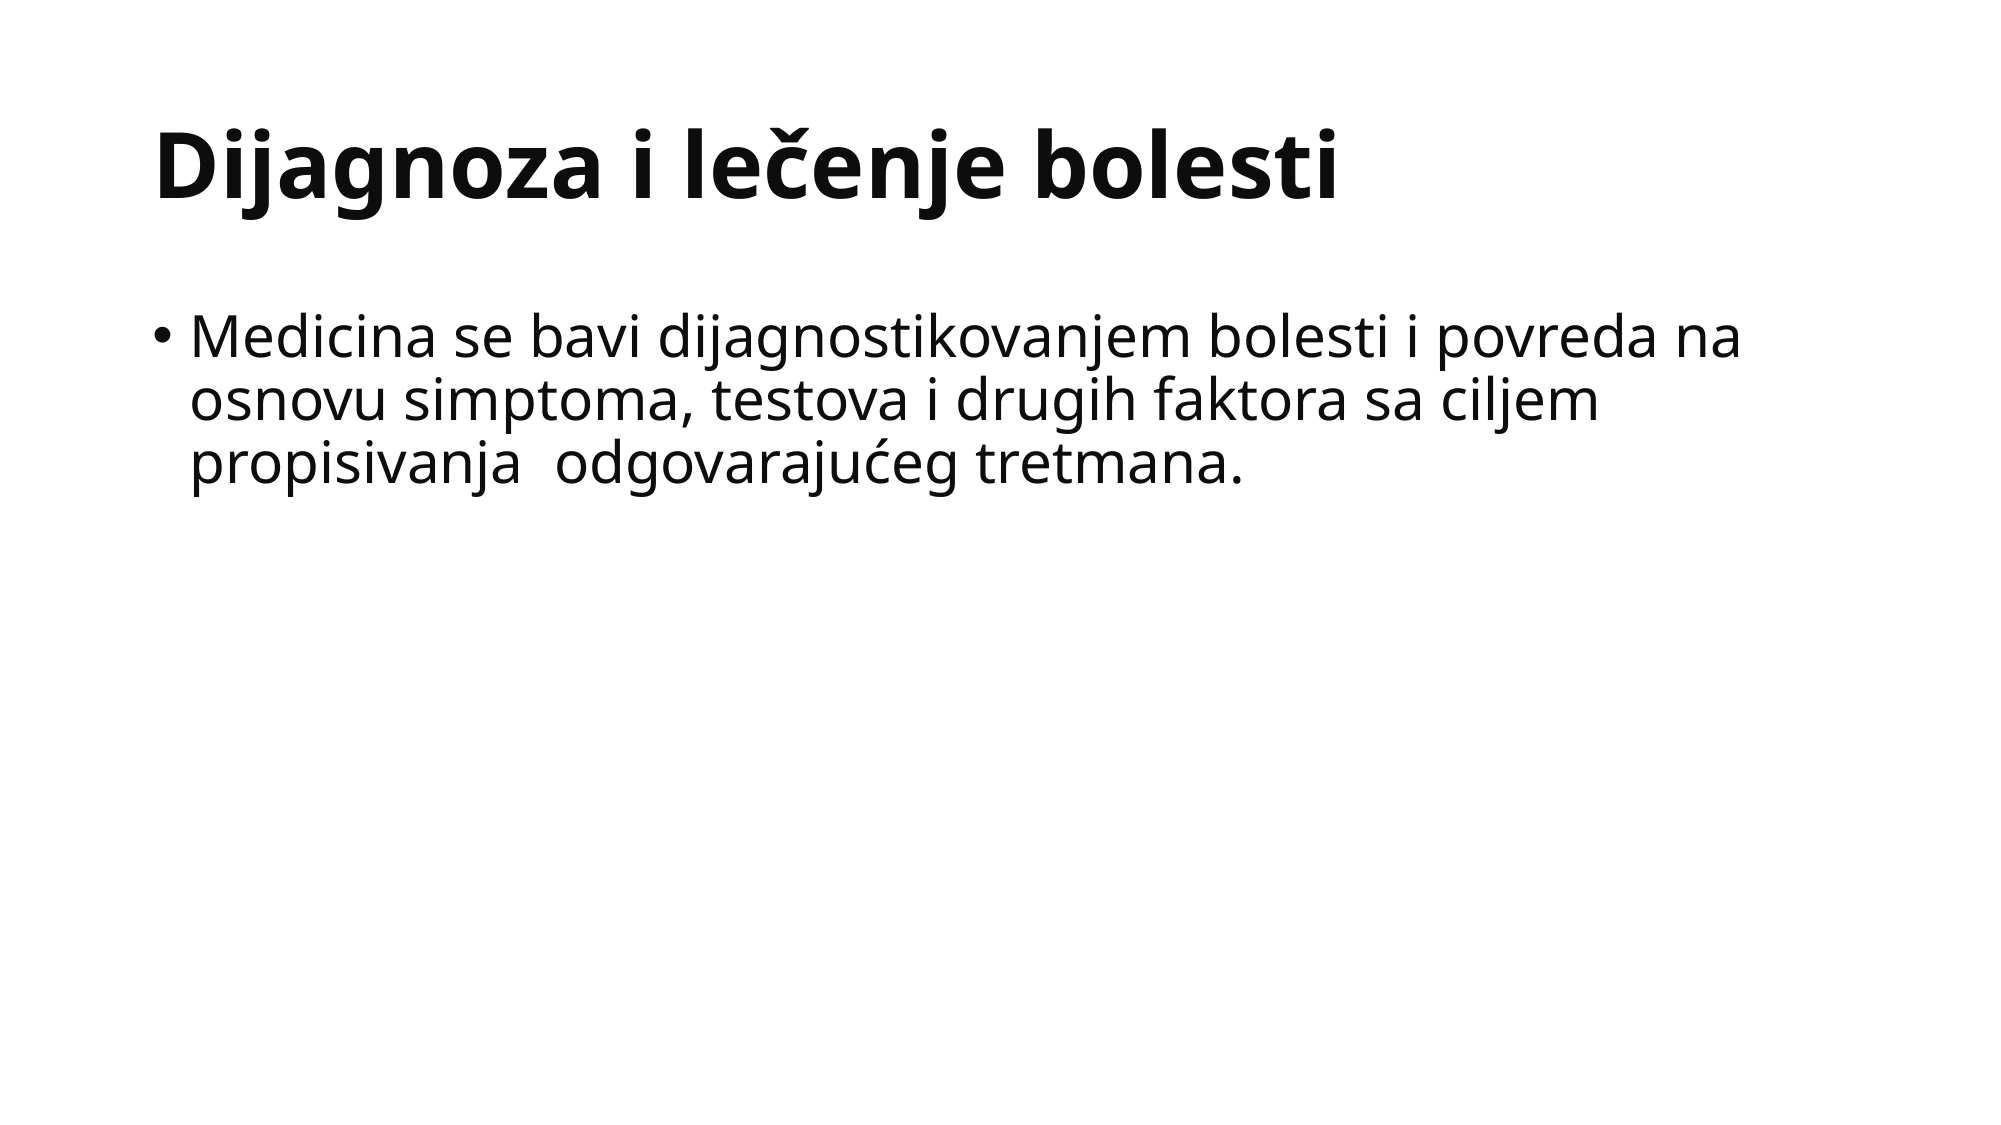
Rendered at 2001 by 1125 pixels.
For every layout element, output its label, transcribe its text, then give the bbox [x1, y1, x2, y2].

list Medicina se bavi dijagnostikovanjem bolesti i povreda na osnovu simptoma, testova i drugih faktora sa ciljem propisivanja odgovarajućeg tretmana. [137, 299, 1863, 1014]
title Dijagnoza i lečenje bolesti [137, 59, 1863, 278]
